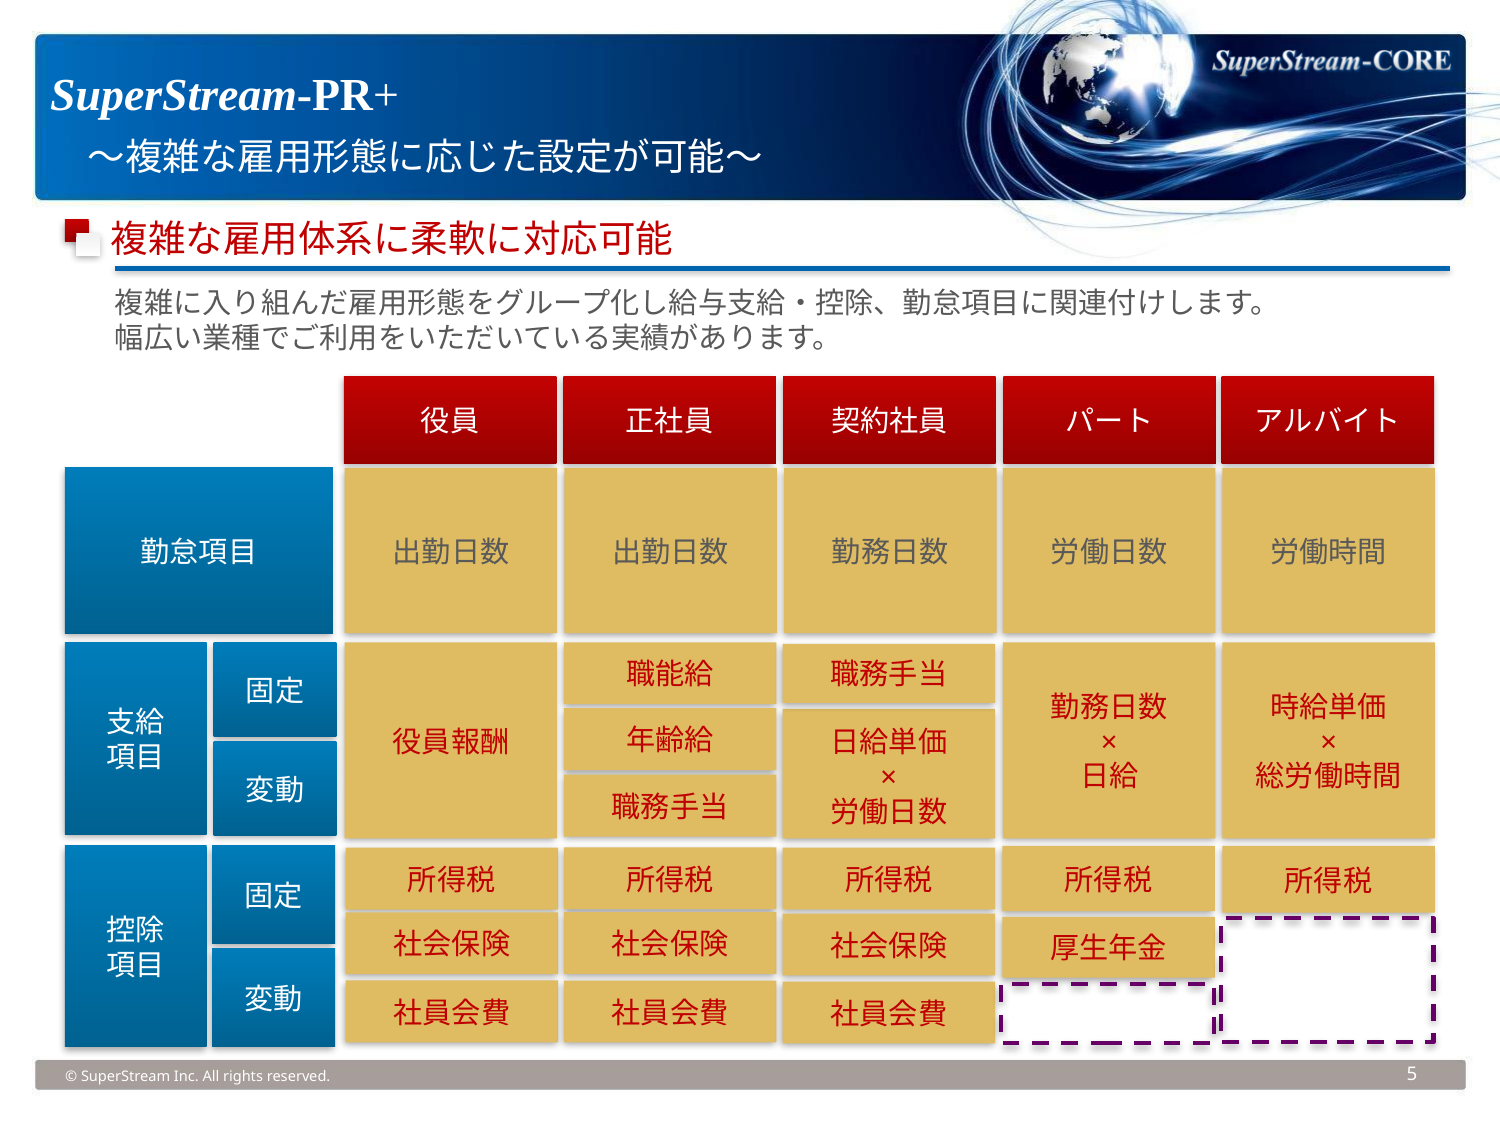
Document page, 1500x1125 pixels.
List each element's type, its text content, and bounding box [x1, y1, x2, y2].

slide_number 5 [1299, 1060, 1418, 1090]
text_box 厚生年金 [1002, 916, 1215, 978]
text_box 役員 [343, 376, 557, 464]
text_box 社会保険 [782, 913, 996, 976]
text_box 所得税 [782, 847, 996, 910]
text_box 正社員 [563, 376, 776, 464]
text_box 社員会費 [563, 980, 777, 1043]
text_box 時給単価 × 総労働時間 [1222, 642, 1435, 839]
text_box 職能給 [563, 642, 777, 705]
text_box 所得税 [345, 847, 559, 910]
text_box 控除 項目 [64, 845, 207, 1047]
text_box 勤務日数 [784, 467, 997, 634]
text_box 社員会費 [782, 981, 996, 1044]
text_box 年齢給 [563, 708, 777, 771]
text_box 出勤日数 [344, 467, 558, 634]
text_box 社員会費 [345, 980, 559, 1043]
picture [0, 0, 1500, 1125]
text_box 複雑に入り組んだ雇用形態をグループ化し給与支給・控除、勤怠項目に関連付けします。 幅広い業種でご利用をいただいている実績があります。 [100, 276, 1483, 383]
footer © SuperStream Inc. All rights reserved. [50, 1059, 423, 1094]
text_box 所得税 [1002, 845, 1215, 912]
text_box 固定 [213, 642, 337, 737]
text_box 所得税 [1222, 845, 1435, 913]
text_box 出勤日数 [564, 467, 777, 634]
text_box 職務手当 [563, 774, 777, 837]
text_box [1221, 918, 1434, 1043]
text_box 支給 項目 [64, 642, 207, 835]
text_box 契約社員 [783, 376, 996, 464]
text_box 職務手当 [782, 643, 996, 703]
text_box 勤怠項目 [64, 467, 333, 634]
text_box 日給単価 × 労働日数 [782, 710, 996, 839]
text_box 社会保険 [345, 912, 559, 975]
text_box 複雑な雇用体系に柔軟に対応可能 [96, 208, 1282, 268]
text_box [1001, 983, 1214, 1043]
text_box 勤務日数 × 日給 [1002, 642, 1216, 839]
text_box 労働時間 [1222, 467, 1435, 634]
text_box 固定 [212, 845, 336, 944]
text_box パート [1003, 376, 1216, 464]
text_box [64, 219, 101, 256]
text_box 社会保険 [563, 912, 777, 974]
text_box 労働日数 [1002, 467, 1216, 634]
text_box 変動 [212, 948, 336, 1047]
text_box 所得税 [563, 847, 777, 910]
text_box アルバイト [1221, 376, 1435, 464]
text_box 変動 [213, 741, 337, 836]
text_box SuperStream-PR+ ～複雑な雇用形態に応じた設定が可能～ [35, 43, 1386, 197]
text_box 役員報酬 [344, 642, 558, 839]
